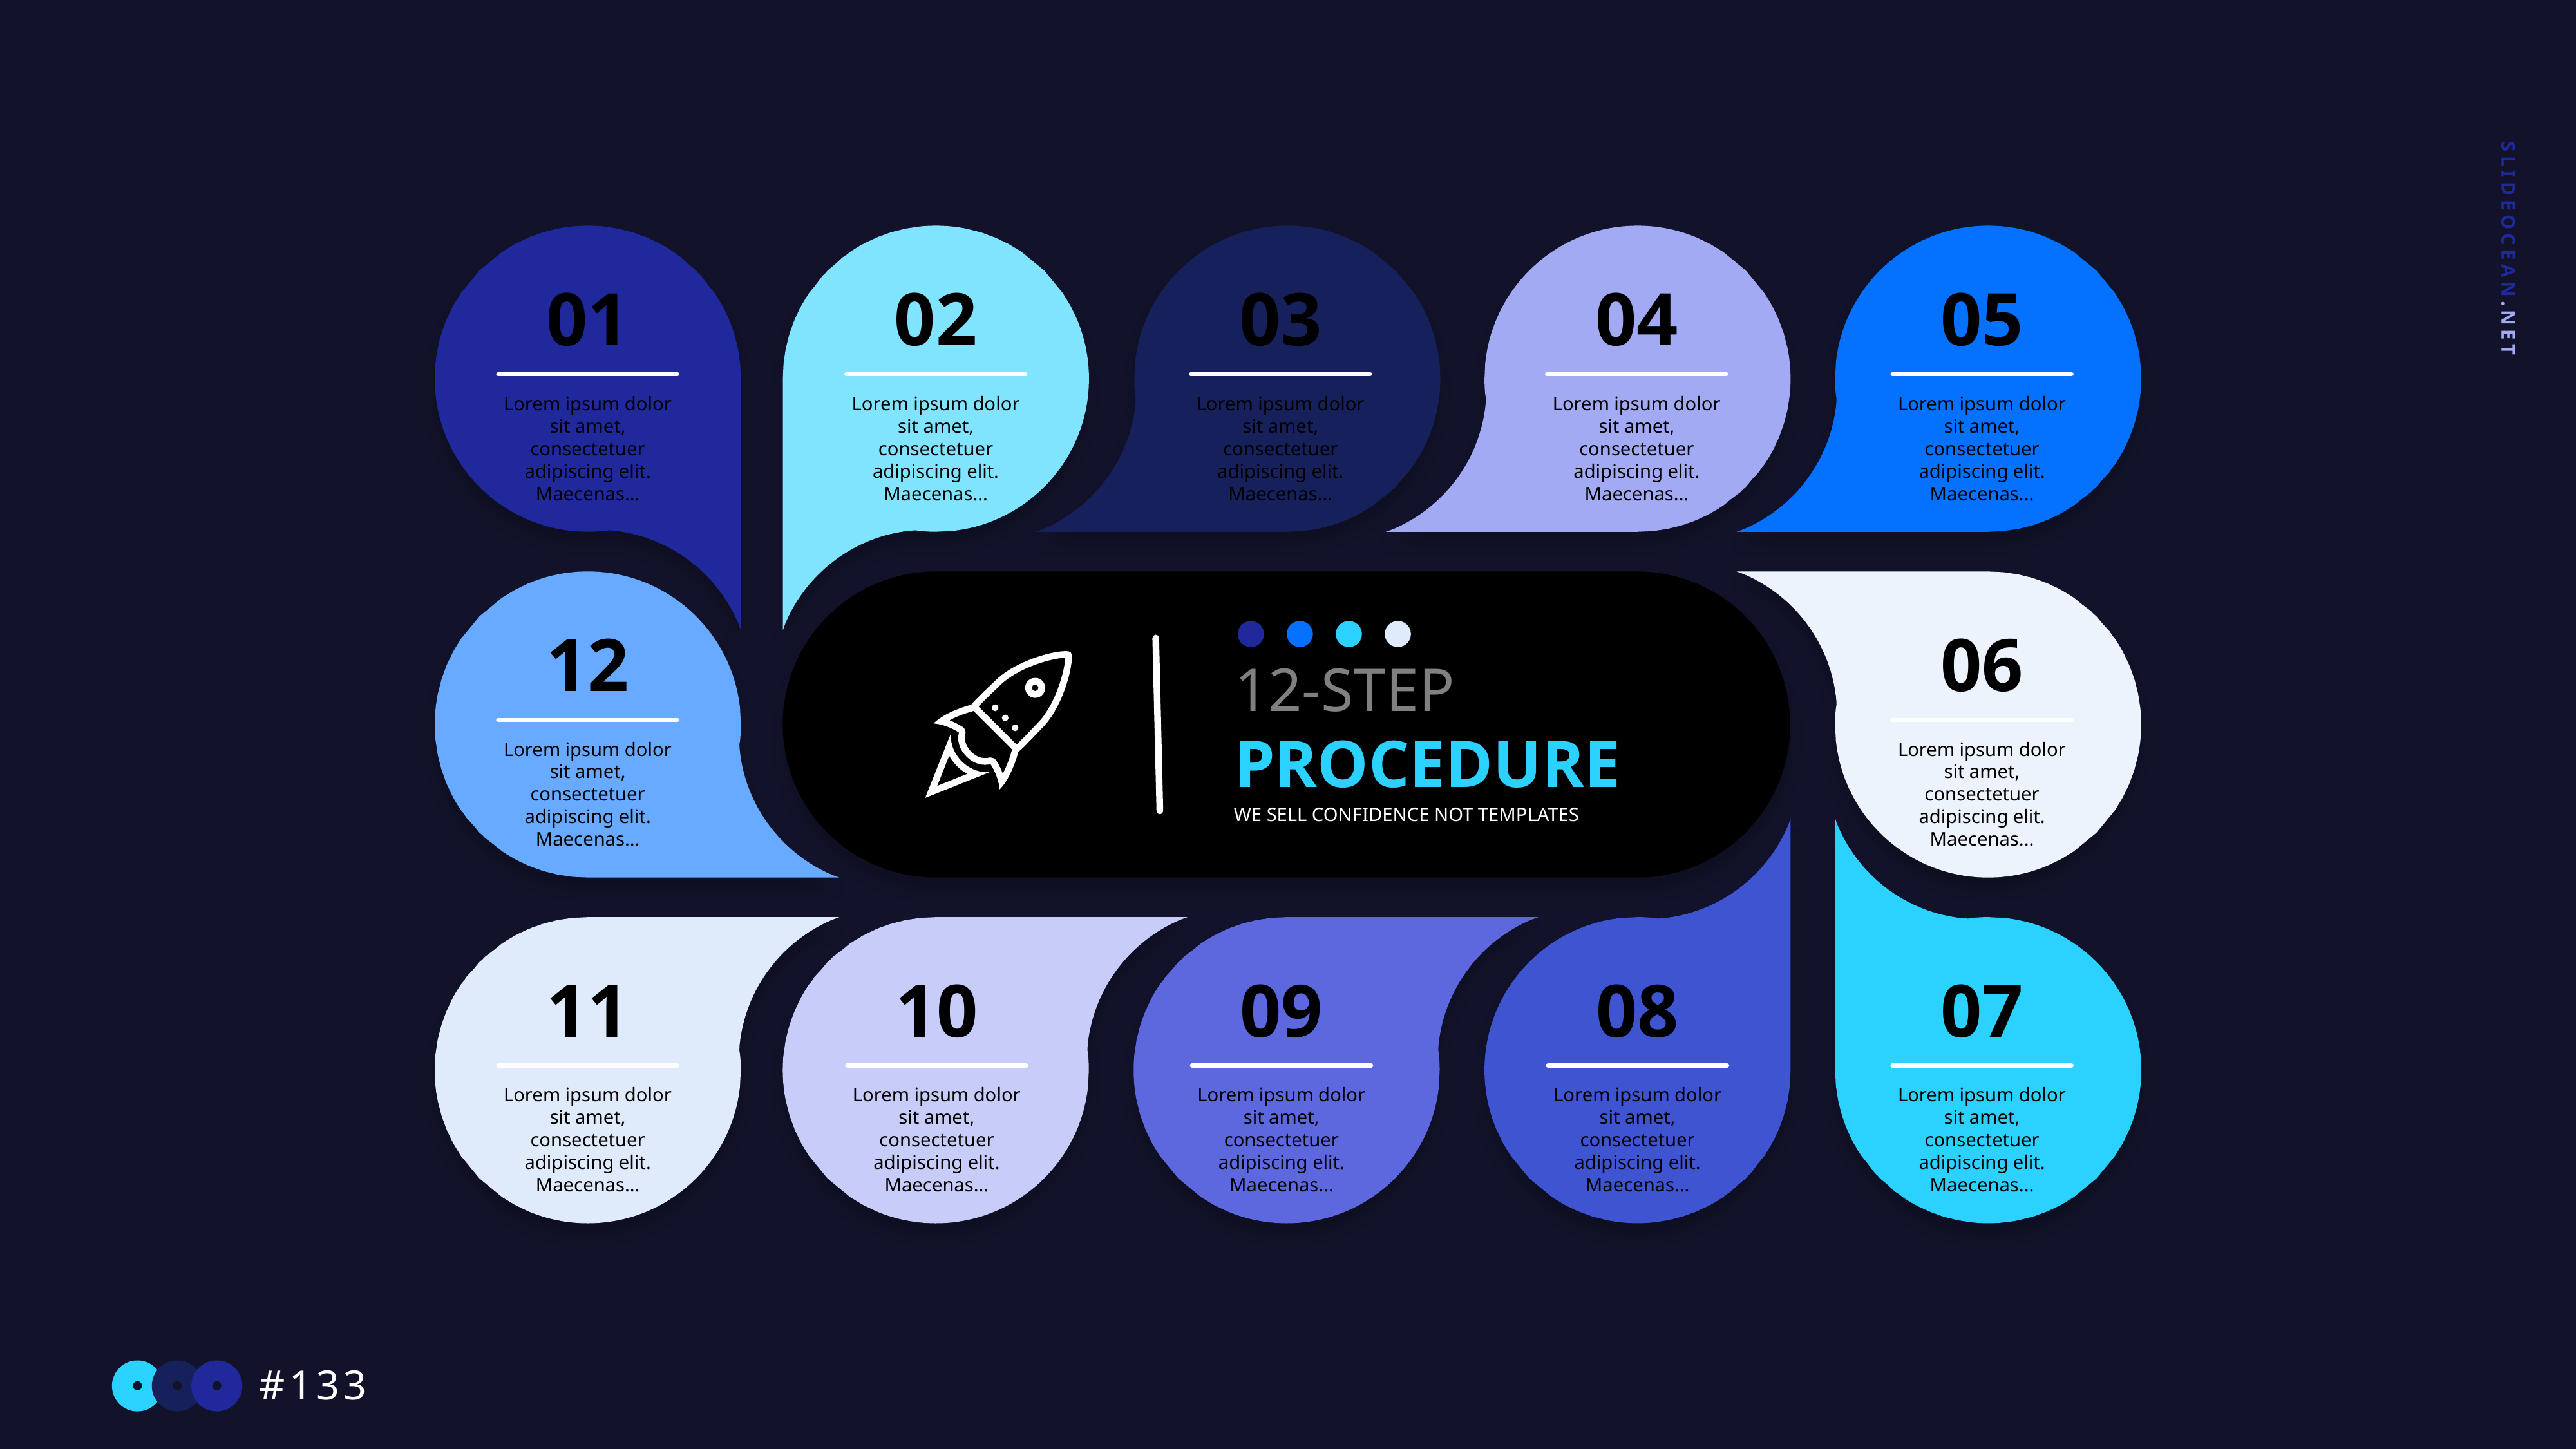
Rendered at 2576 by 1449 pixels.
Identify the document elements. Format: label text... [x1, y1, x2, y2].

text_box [434, 225, 741, 571]
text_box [782, 916, 1133, 1224]
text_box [434, 916, 782, 1224]
text_box [1285, 620, 1314, 649]
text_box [1441, 225, 1791, 533]
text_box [782, 225, 1090, 631]
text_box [1090, 225, 1441, 533]
text_box [840, 570, 1736, 879]
text_box [1236, 620, 1265, 649]
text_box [1835, 878, 2142, 1224]
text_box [1791, 225, 2142, 533]
text_box [1334, 620, 1363, 649]
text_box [1133, 916, 1484, 1224]
text_box [925, 733, 990, 798]
text_box [1383, 620, 1412, 649]
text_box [1736, 571, 2142, 878]
text_box 12-STEP PROCEDURE [1225, 647, 1631, 806]
text_box [933, 651, 1072, 790]
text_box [1155, 638, 1160, 811]
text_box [1484, 818, 1791, 1224]
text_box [434, 571, 840, 878]
text_box #133 [259, 1359, 435, 1408]
text_box WE SELL CONFIDENCE NOT TEMPLATES [1224, 798, 1589, 830]
